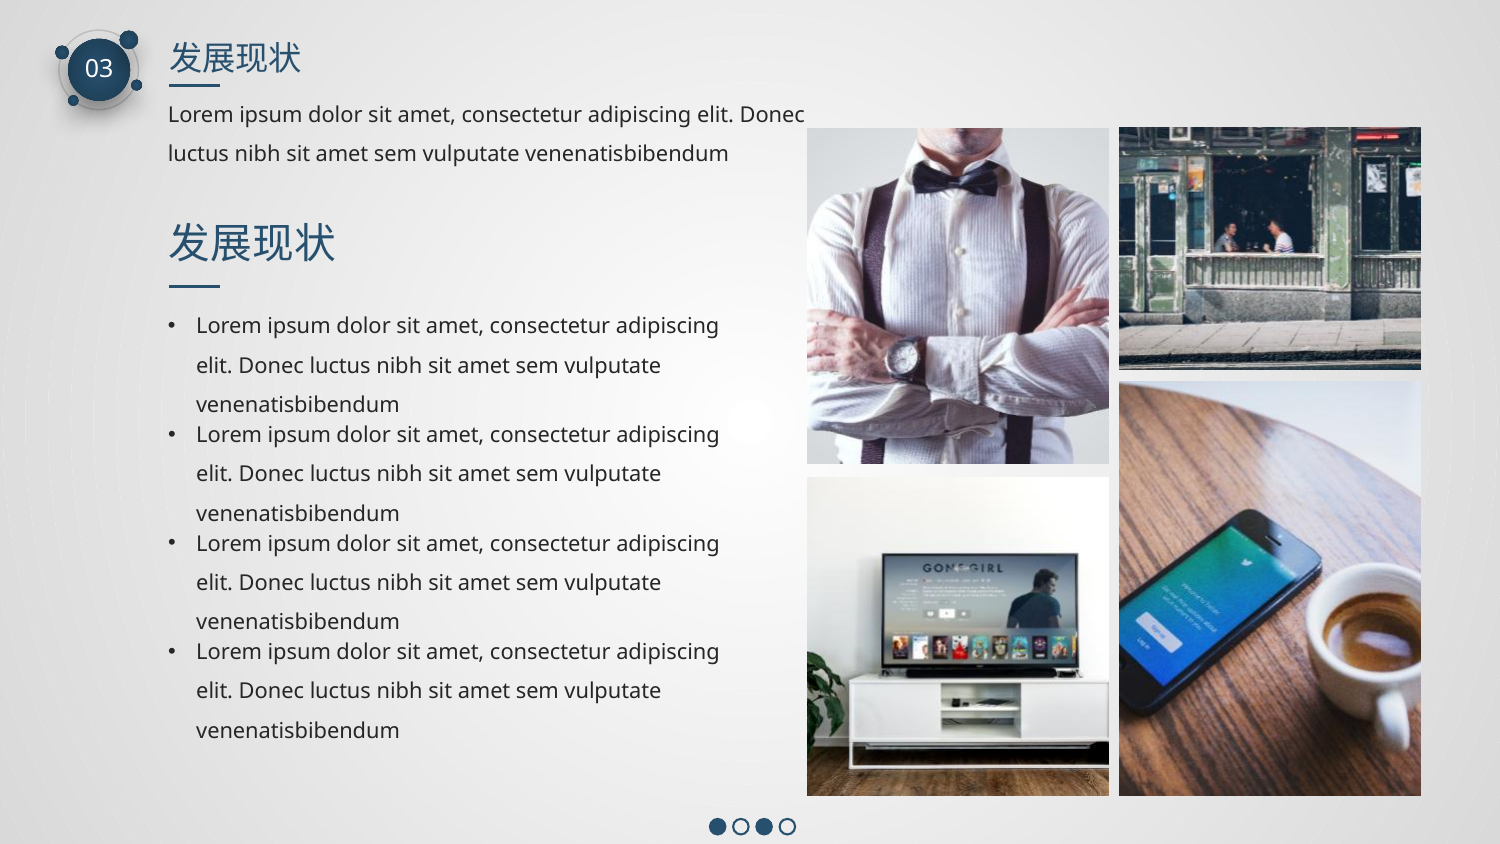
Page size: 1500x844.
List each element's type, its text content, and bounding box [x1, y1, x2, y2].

text_box 发展现状 [154, 209, 351, 275]
picture [807, 477, 1109, 796]
picture [807, 128, 1109, 464]
picture [1119, 127, 1421, 370]
picture [1119, 381, 1421, 796]
text_box Lorem ipsum dolor sit amet, consectetur adipiscing elit. Donec luctus nibh sit amet sem vulputate venenatisbibendum [153, 508, 777, 617]
text_box 发展现状 [154, 30, 318, 79]
text_box Lorem ipsum dolor sit amet, consectetur adipiscing elit. Donec luctus nibh sit amet sem vulputate venenatisbibendum [153, 291, 750, 400]
text_box Lorem ipsum dolor sit amet, consectetur adipiscing elit. Donec luctus nibh sit amet sem vulputate venenatisbibendum [153, 79, 825, 174]
text_box Lorem ipsum dolor sit amet, consectetur adipiscing elit. Donec luctus nibh sit amet sem vulputate venenatisbibendum [153, 617, 777, 751]
text_box 03 [70, 45, 129, 91]
text_box Lorem ipsum dolor sit amet, consectetur adipiscing elit. Donec luctus nibh sit amet sem vulputate venenatisbibendum [153, 400, 777, 508]
